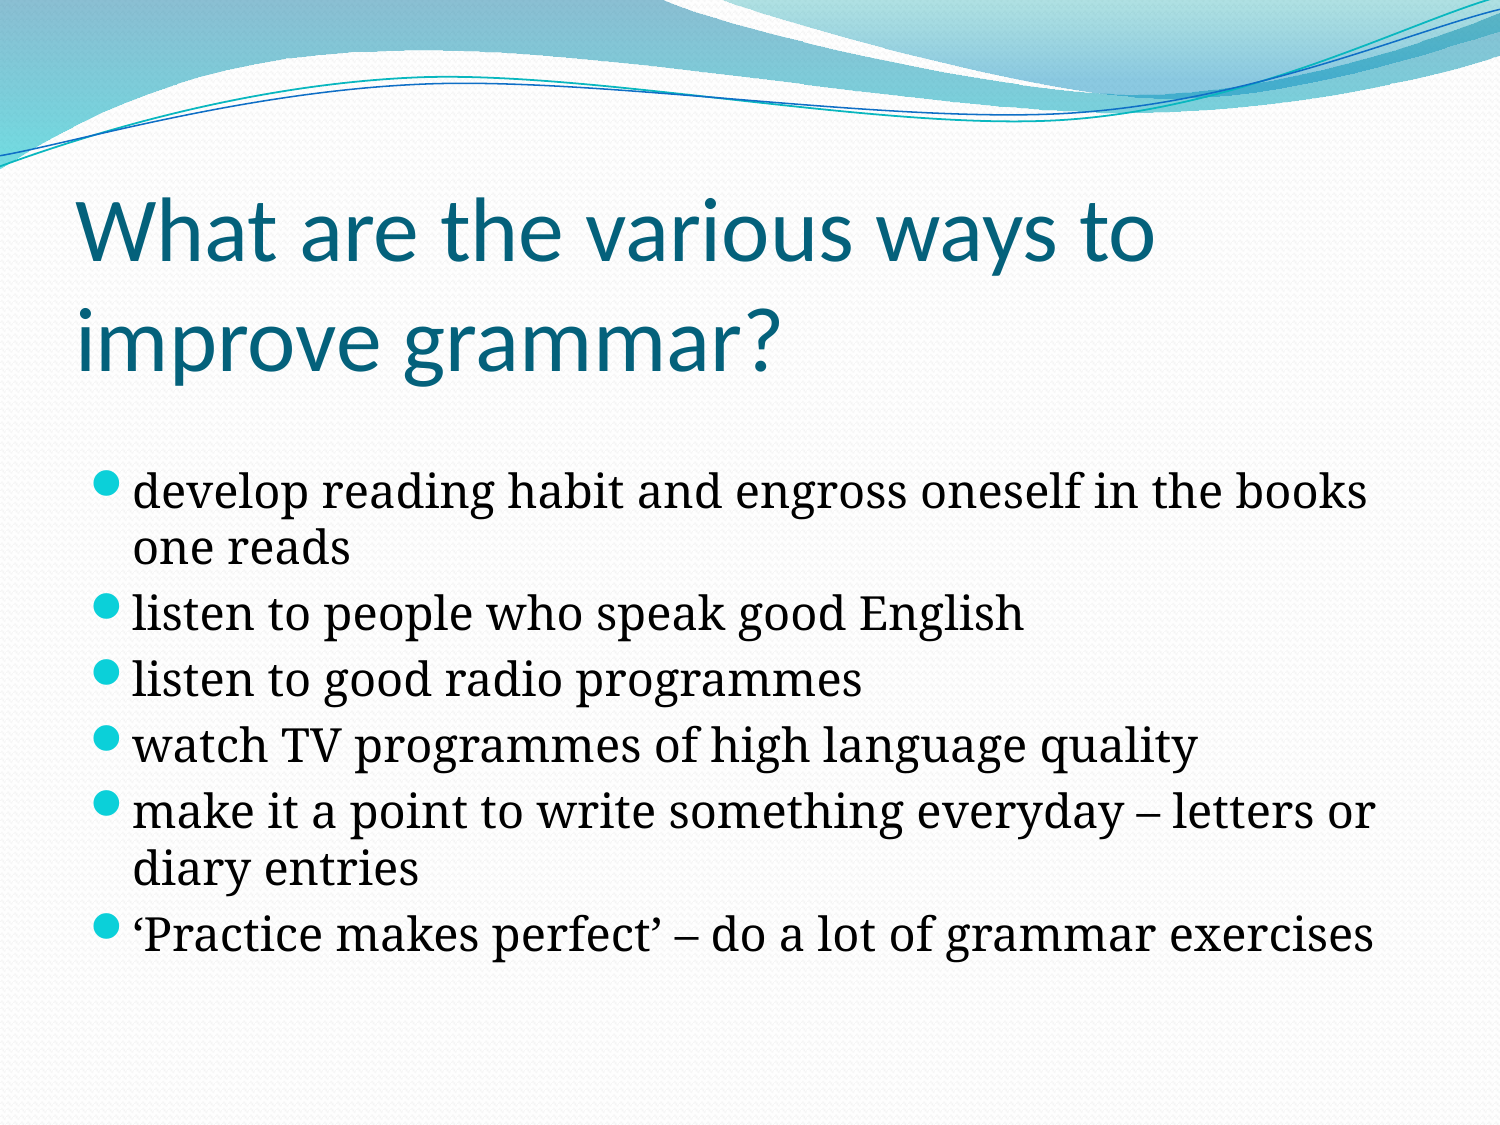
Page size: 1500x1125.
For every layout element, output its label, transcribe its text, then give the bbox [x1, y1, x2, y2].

title What are the various ways to improve grammar? [75, 162, 1425, 387]
list develop reading habit and engross oneself in the books one reads listen to people who speak good English listen to good radio programmes watch TV programmes of high language quality make it a point to write something everyday – letters or diary entries ‘Practice makes perfect’ – do a lot of grammar exercises [75, 387, 1425, 1038]
